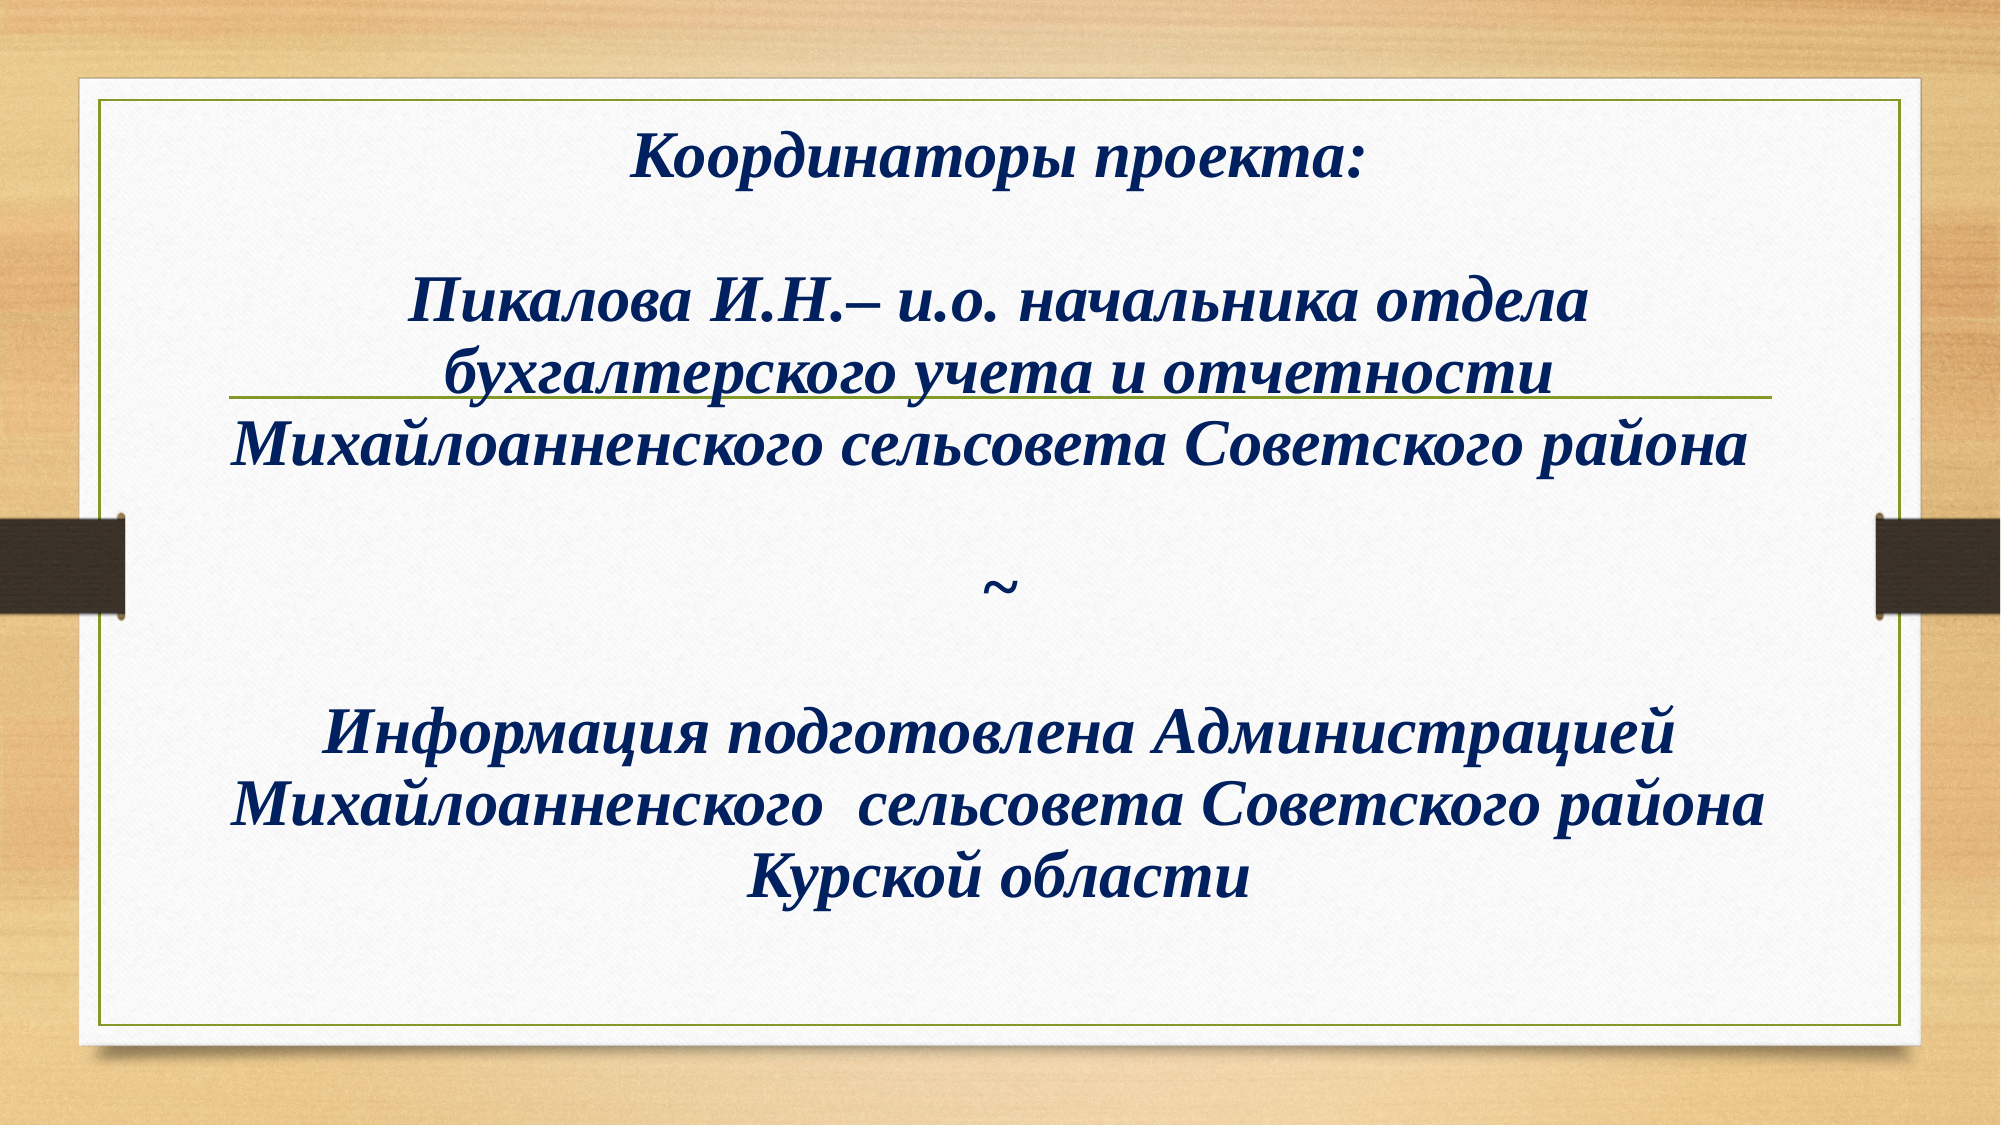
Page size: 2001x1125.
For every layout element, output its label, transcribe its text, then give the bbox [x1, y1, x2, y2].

picture [0, 0, 2001, 1125]
title «Бюджет для граждан» в доступной для широкого круга пользователей форме раскрывает информацию о бюджете Михайлоанненского сельсовета Советского района Курской области на 2022 год. Координаторы проекта: Пикалова И.Н.– и.о. начальника отдела бухгалтерского учета и отчетности Михайлоанненского сельсовета Советского района ~ Информация подготовлена Администрацией Михайлоанненского сельсовета Советского района Курской области [212, 161, 1788, 375]
